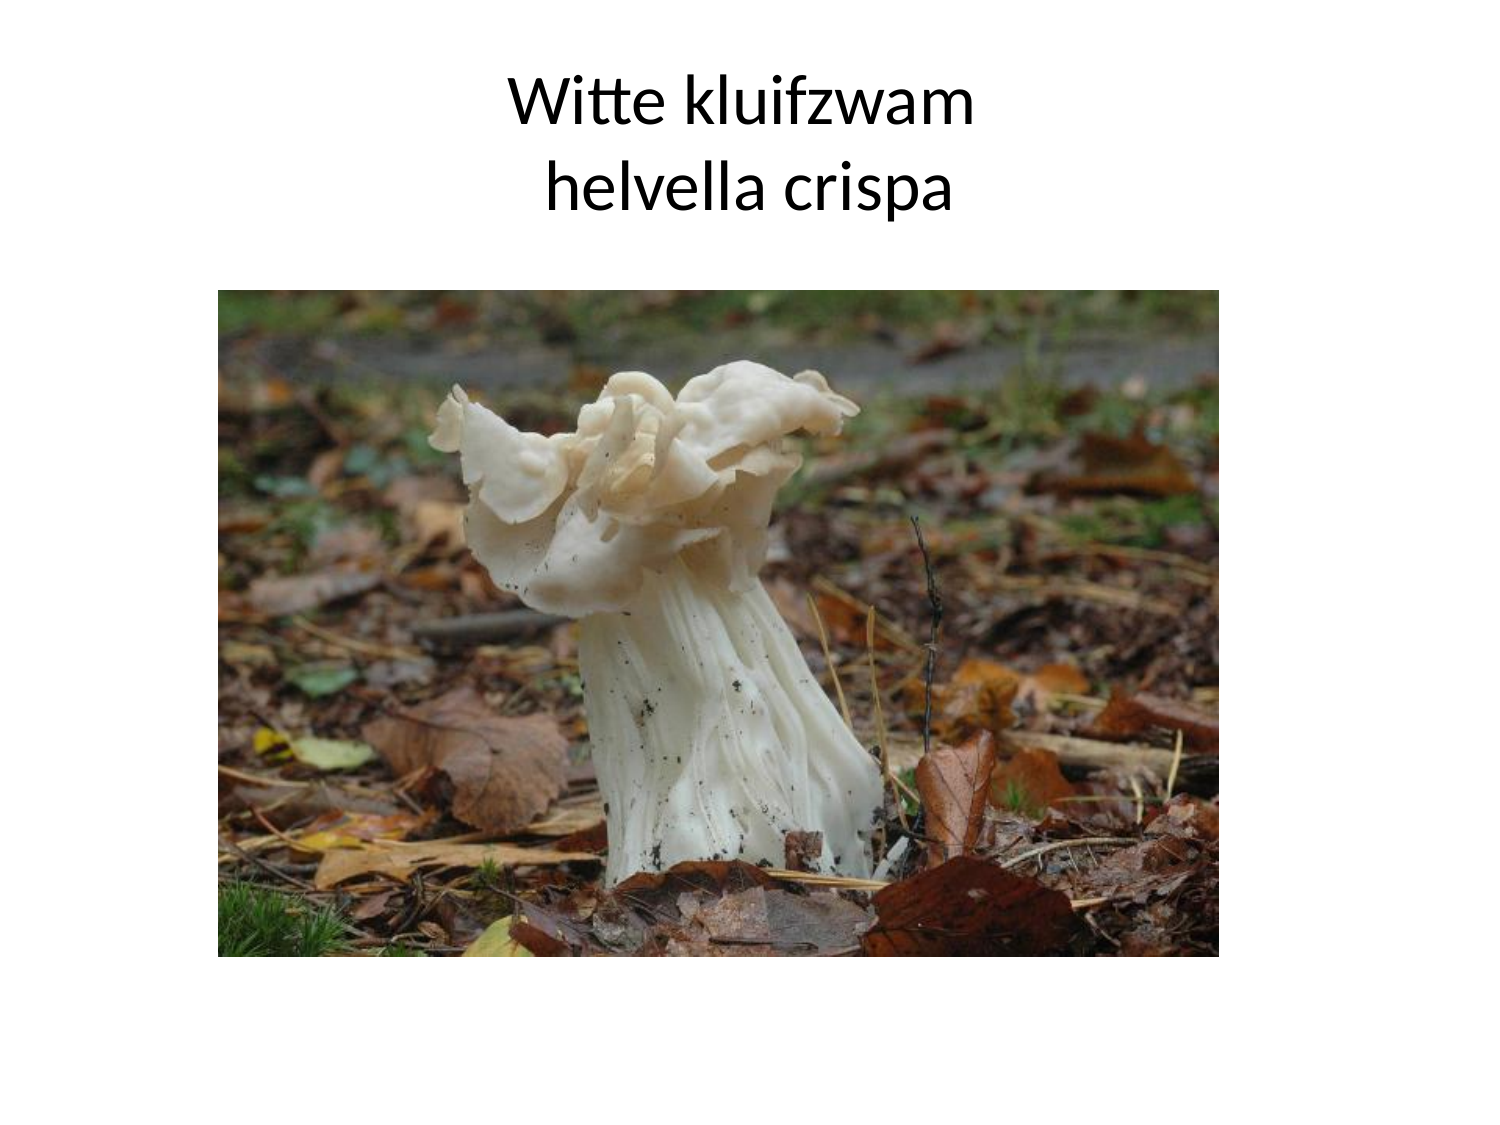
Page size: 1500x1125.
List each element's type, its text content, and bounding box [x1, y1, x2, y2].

picture [218, 290, 1219, 957]
title Witte kluifzwam helvella crispa [75, 45, 1425, 233]
